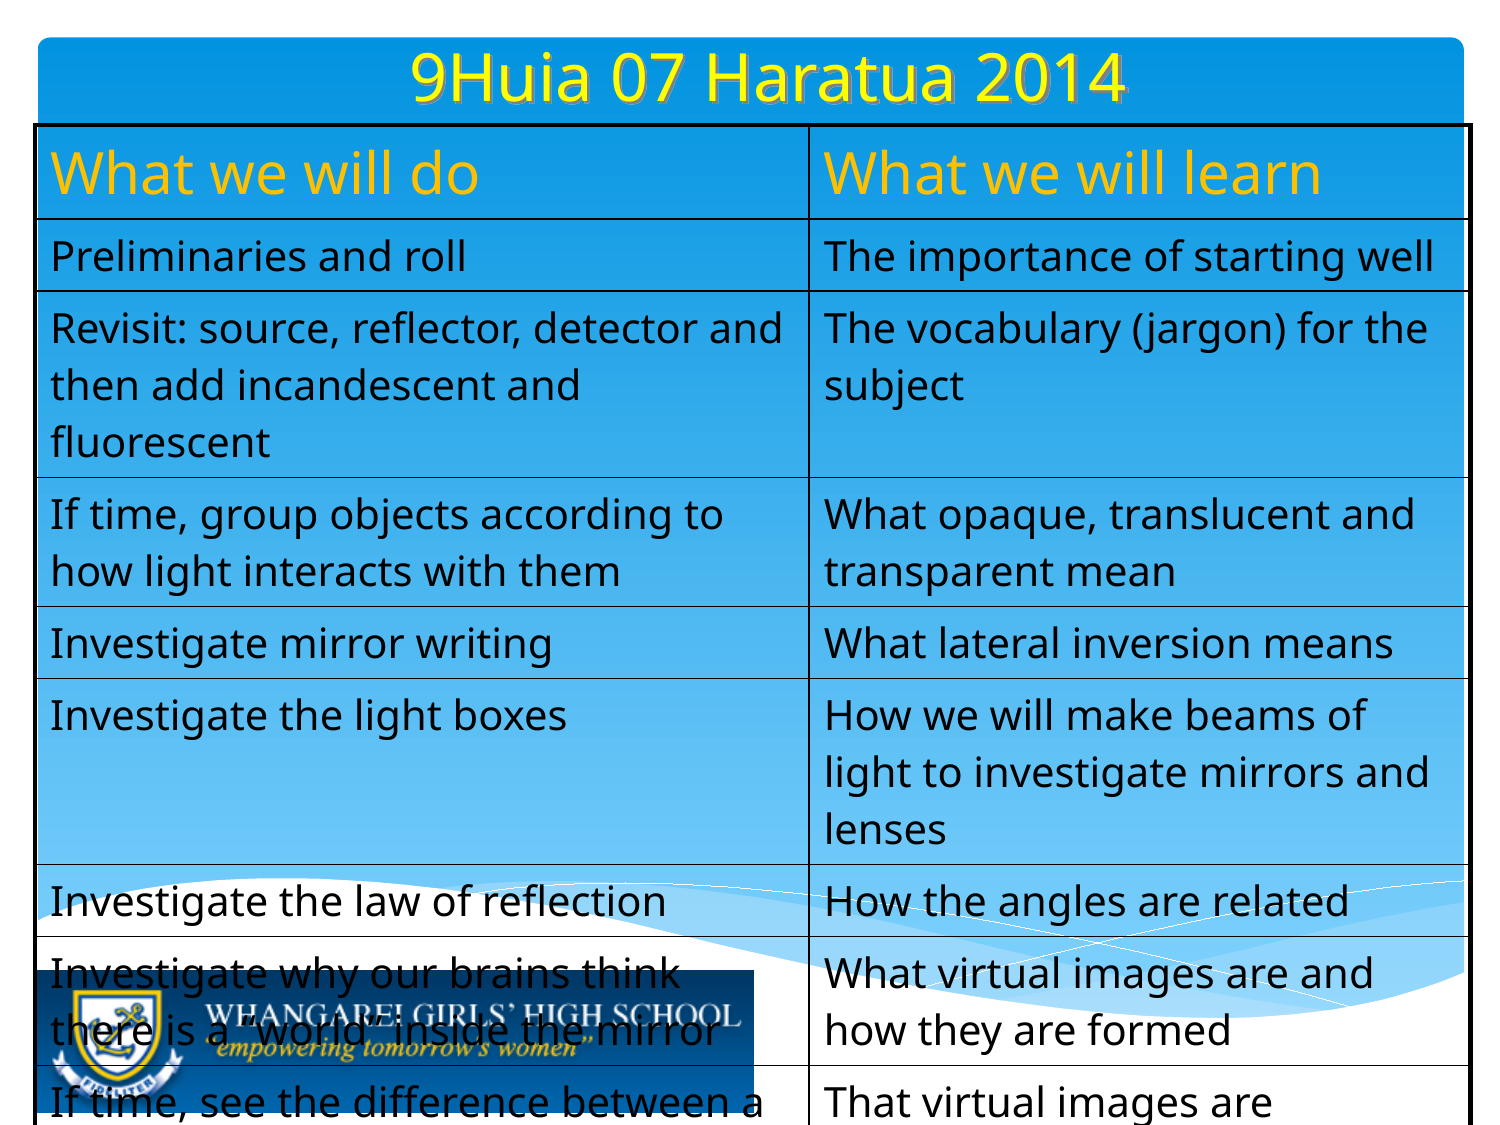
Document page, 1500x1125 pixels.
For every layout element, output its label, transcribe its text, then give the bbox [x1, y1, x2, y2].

table_cell Investigate the law of reflection [37, 865, 808, 936]
table_cell Investigate the light boxes [37, 679, 808, 864]
table_cell That virtual images are common and real ones are less so – but really cool [810, 1066, 1468, 1125]
table_cell Preliminaries and roll [37, 220, 808, 290]
table_cell The vocabulary (jargon) for the subject [810, 292, 1468, 477]
table_header What we will do [37, 127, 808, 218]
text_box 9Huia 07 Haratua 2014 [162, 24, 1375, 123]
table_cell The importance of starting well [810, 220, 1468, 290]
table_cell How the angles are related [810, 865, 1468, 936]
table_cell If time, group objects according to how light interacts with them [37, 478, 808, 606]
table_cell Investigate why our brains think there is a “world” inside the mirror [37, 937, 808, 1065]
table_cell What virtual images are and how they are formed [810, 937, 1468, 1065]
table_cell What opaque, translucent and transparent mean [810, 478, 1468, 606]
table_cell What lateral inversion means [810, 607, 1468, 678]
table_header What we will learn [810, 127, 1468, 218]
table_cell Revisit: source, reflector, detector and then add incandescent and fluorescent [37, 292, 808, 477]
table_cell If time, see the difference between a virtual and a real image [37, 1066, 808, 1125]
picture [37, 970, 754, 1113]
table_cell How we will make beams of light to investigate mirrors and lenses [810, 679, 1468, 864]
table_cell Investigate mirror writing [37, 607, 808, 678]
